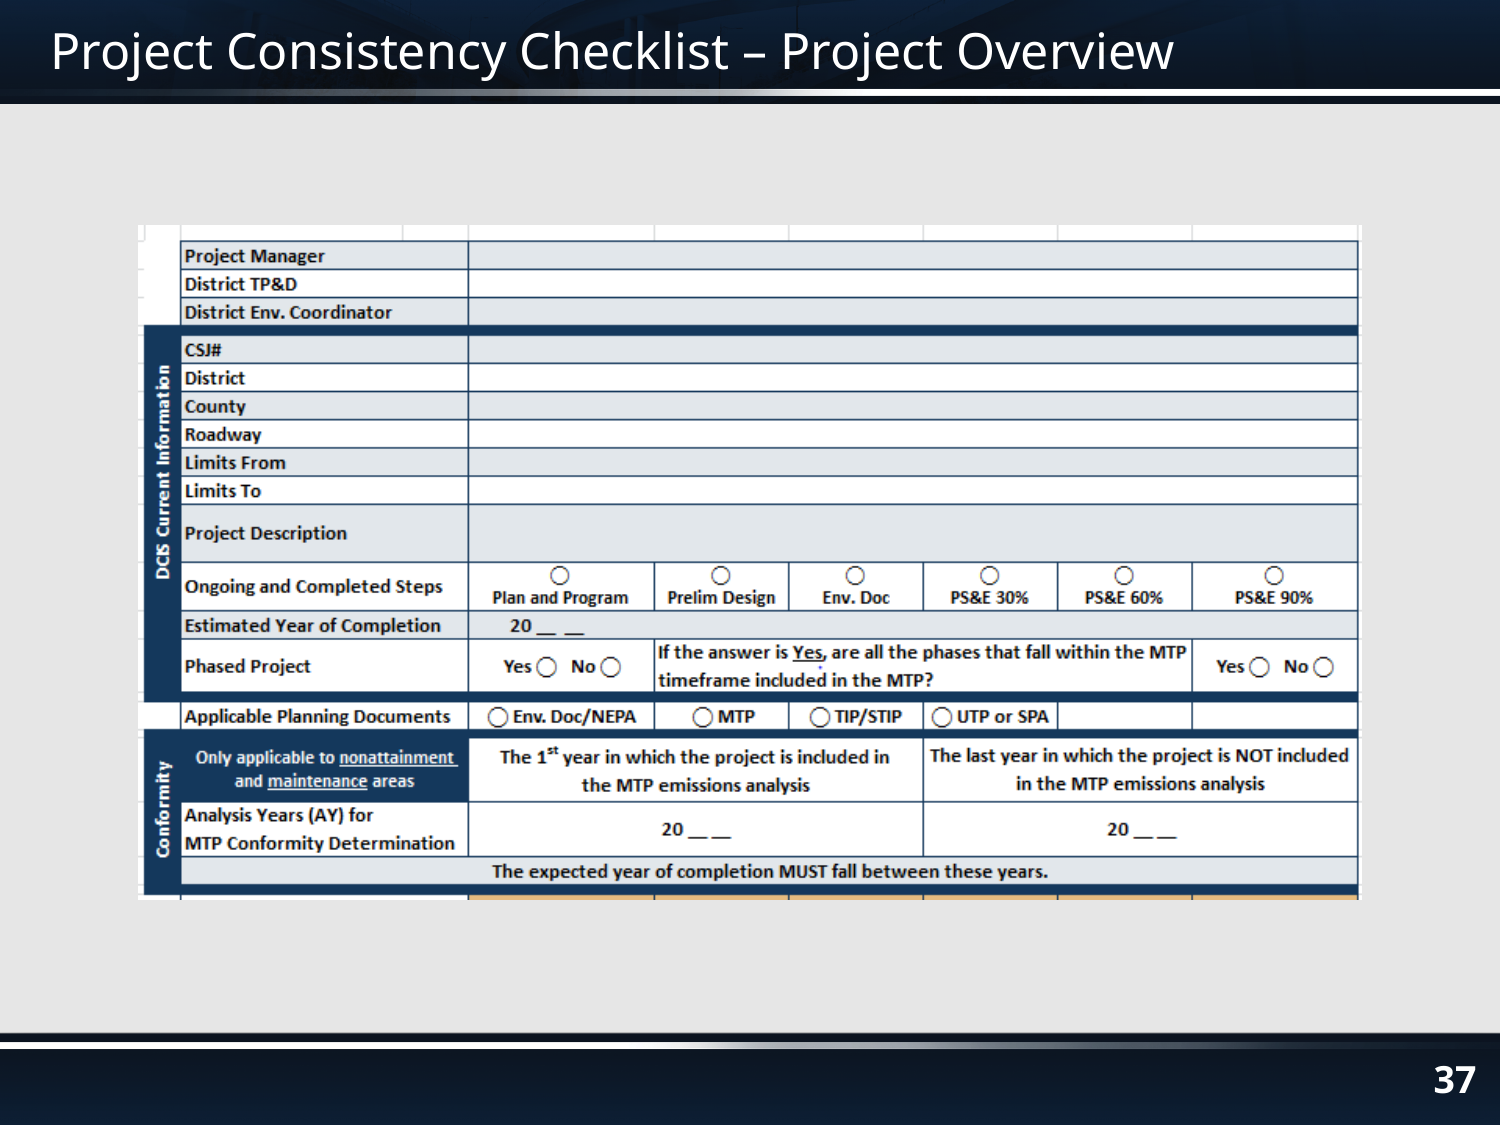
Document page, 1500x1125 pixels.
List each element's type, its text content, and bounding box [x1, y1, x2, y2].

picture [0, 1032, 1500, 1125]
picture [0, 0, 1500, 104]
picture [138, 225, 1362, 900]
title Project Consistency Checklist – Project Overview [50, 12, 1421, 89]
